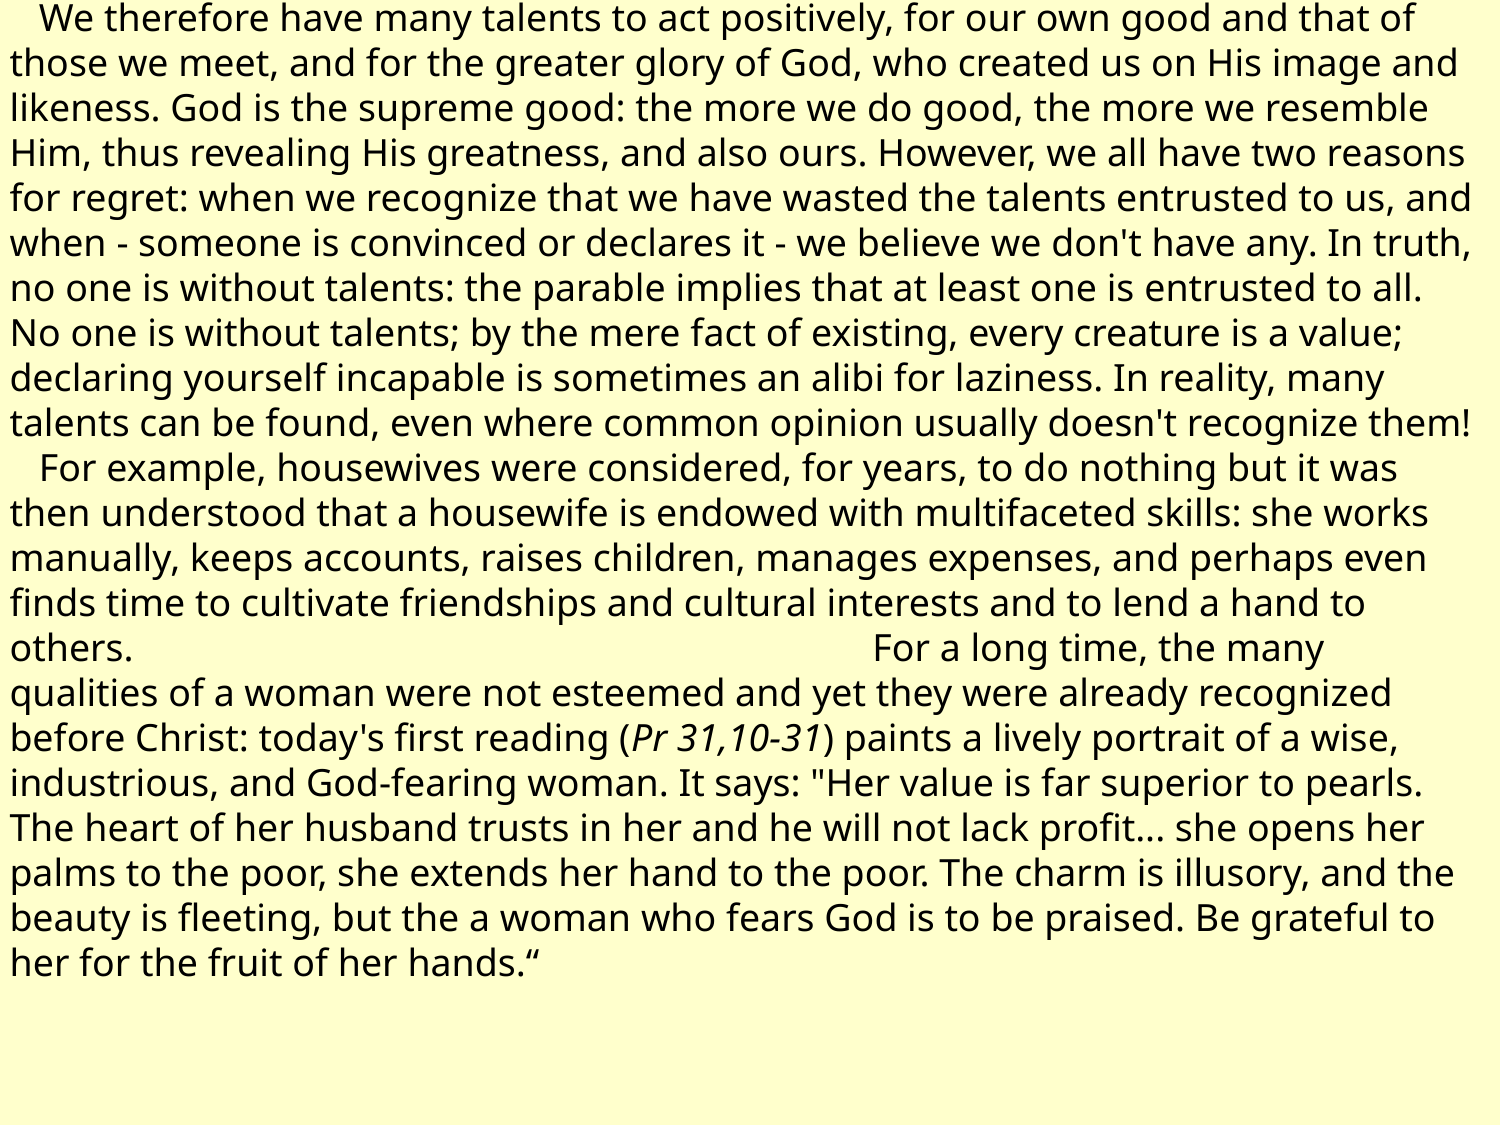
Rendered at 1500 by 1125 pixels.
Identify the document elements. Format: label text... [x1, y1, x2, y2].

text_box We therefore have many talents to act positively, for our own good and that of those we meet, and for the greater glory of God, who created us on His image and likeness. God is the supreme good: the more we do good, the more we resemble Him, thus revealing His greatness, and also ours. However, we all have two reasons for regret: when we recognize that we have wasted the talents entrusted to us, and when - someone is convinced or declares it - we believe we don't have any. In truth, no one is without talents: the parable implies that at least one is entrusted to all. No one is without talents; by the mere fact of existing, every creature is a value; declaring yourself incapable is sometimes an alibi for laziness. In reality, many talents can be found, even where common opinion usually doesn't recognize them! For example, housewives were considered, for years, to do nothing but it was then understood that a housewife is endowed with multifaceted skills: she works manually, keeps accounts, raises children, manages expenses, and perhaps even finds time to cultivate friendships and cultural interests and to lend a hand to others. For a long time, the many qualities of a woman were not esteemed and yet they were already recognized before Christ: today's first reading (Pr 31,10-31) paints a lively portrait of a wise, industrious, and God-fearing woman. It says: "Her value is far superior to pearls. The heart of her husband trusts in her and he will not lack profit... she opens her palms to the poor, she extends her hand to the poor. The charm is illusory, and the beauty is fleeting, but the a woman who fears God is to be praised. Be grateful to her for the fruit of her hands.“ [0, 0, 1500, 993]
